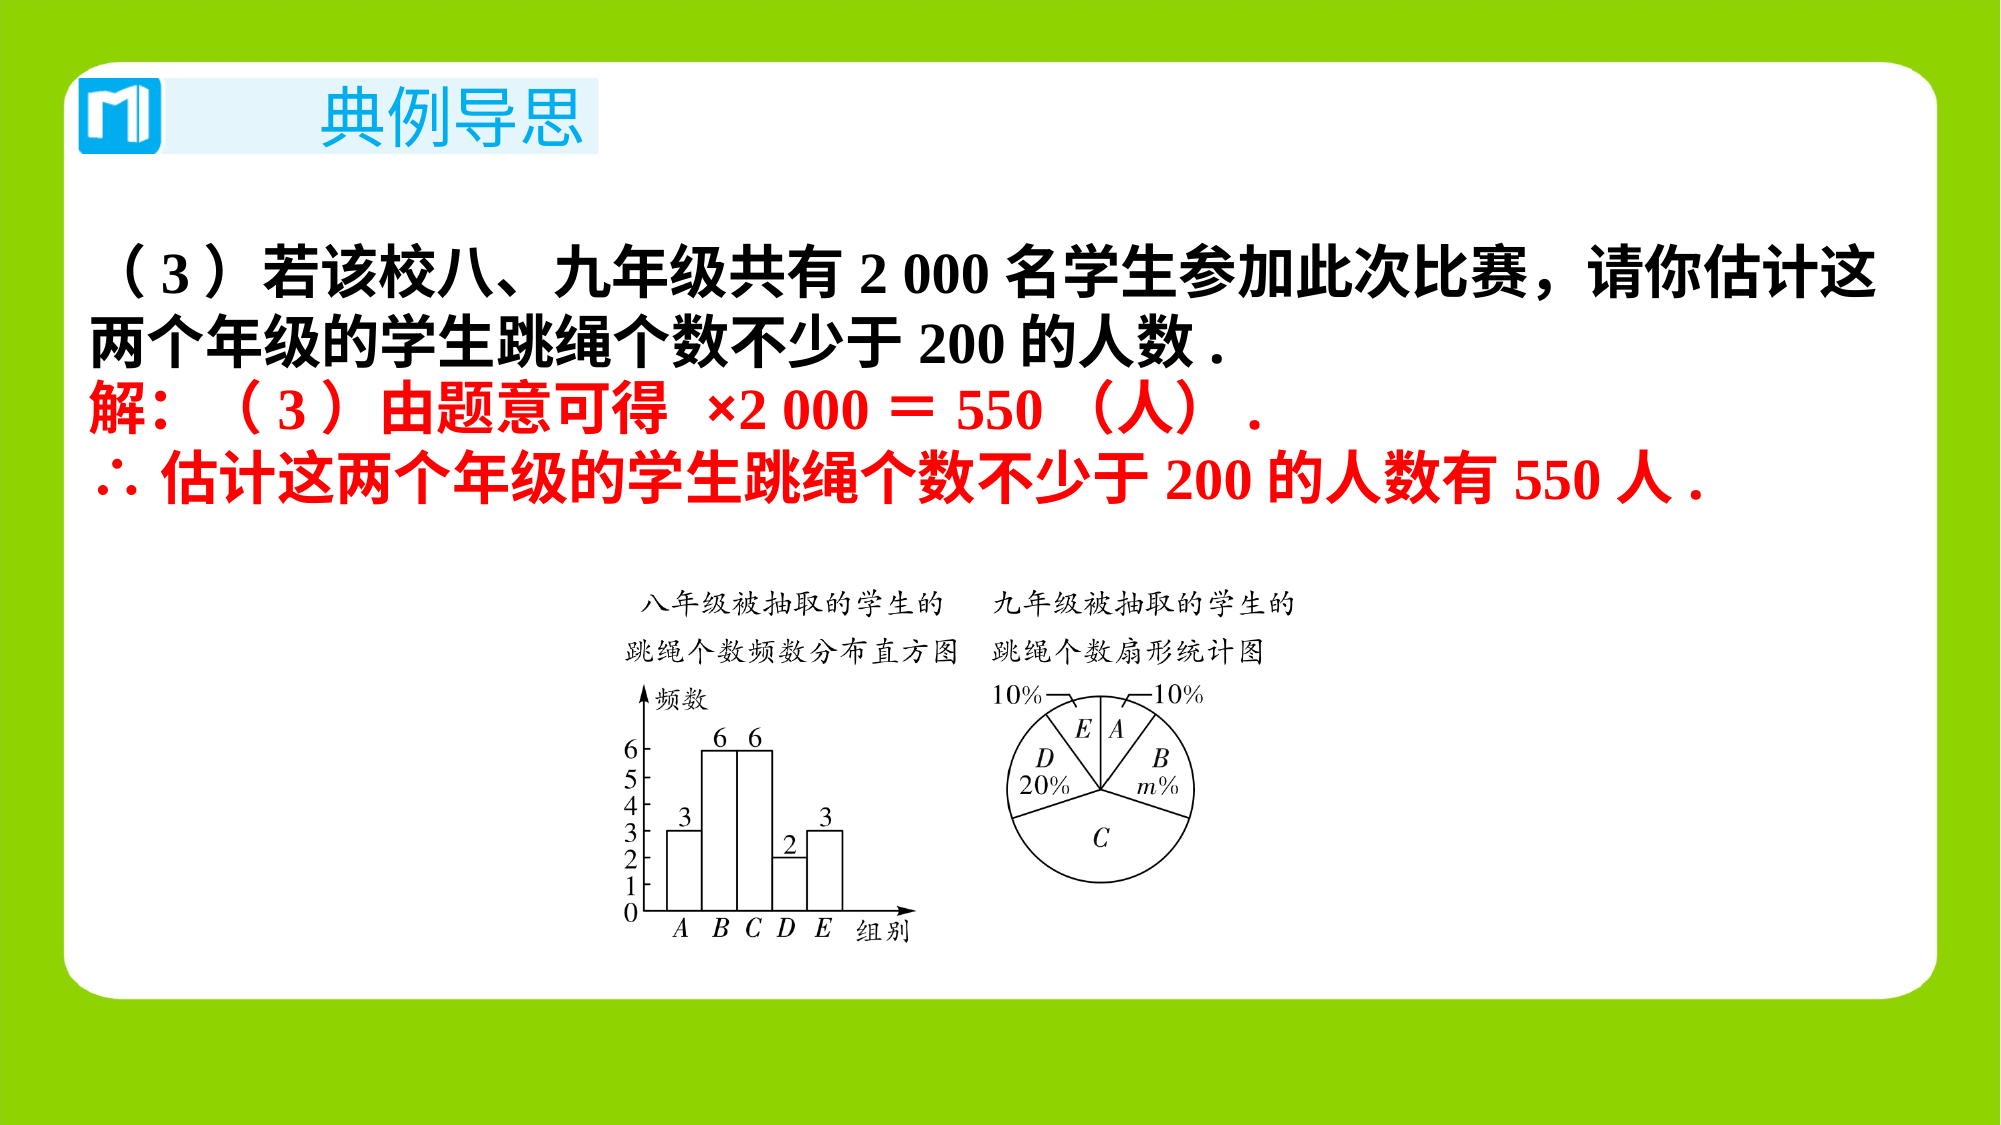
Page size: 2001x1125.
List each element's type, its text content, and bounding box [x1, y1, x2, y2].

picture [0, 0, 2001, 1125]
text_box （3）若该校八、九年级共有2 000名学生参加此次比赛，请你估计这两个年级的学生跳绳个数不少于200的人数. [88, 235, 1912, 508]
